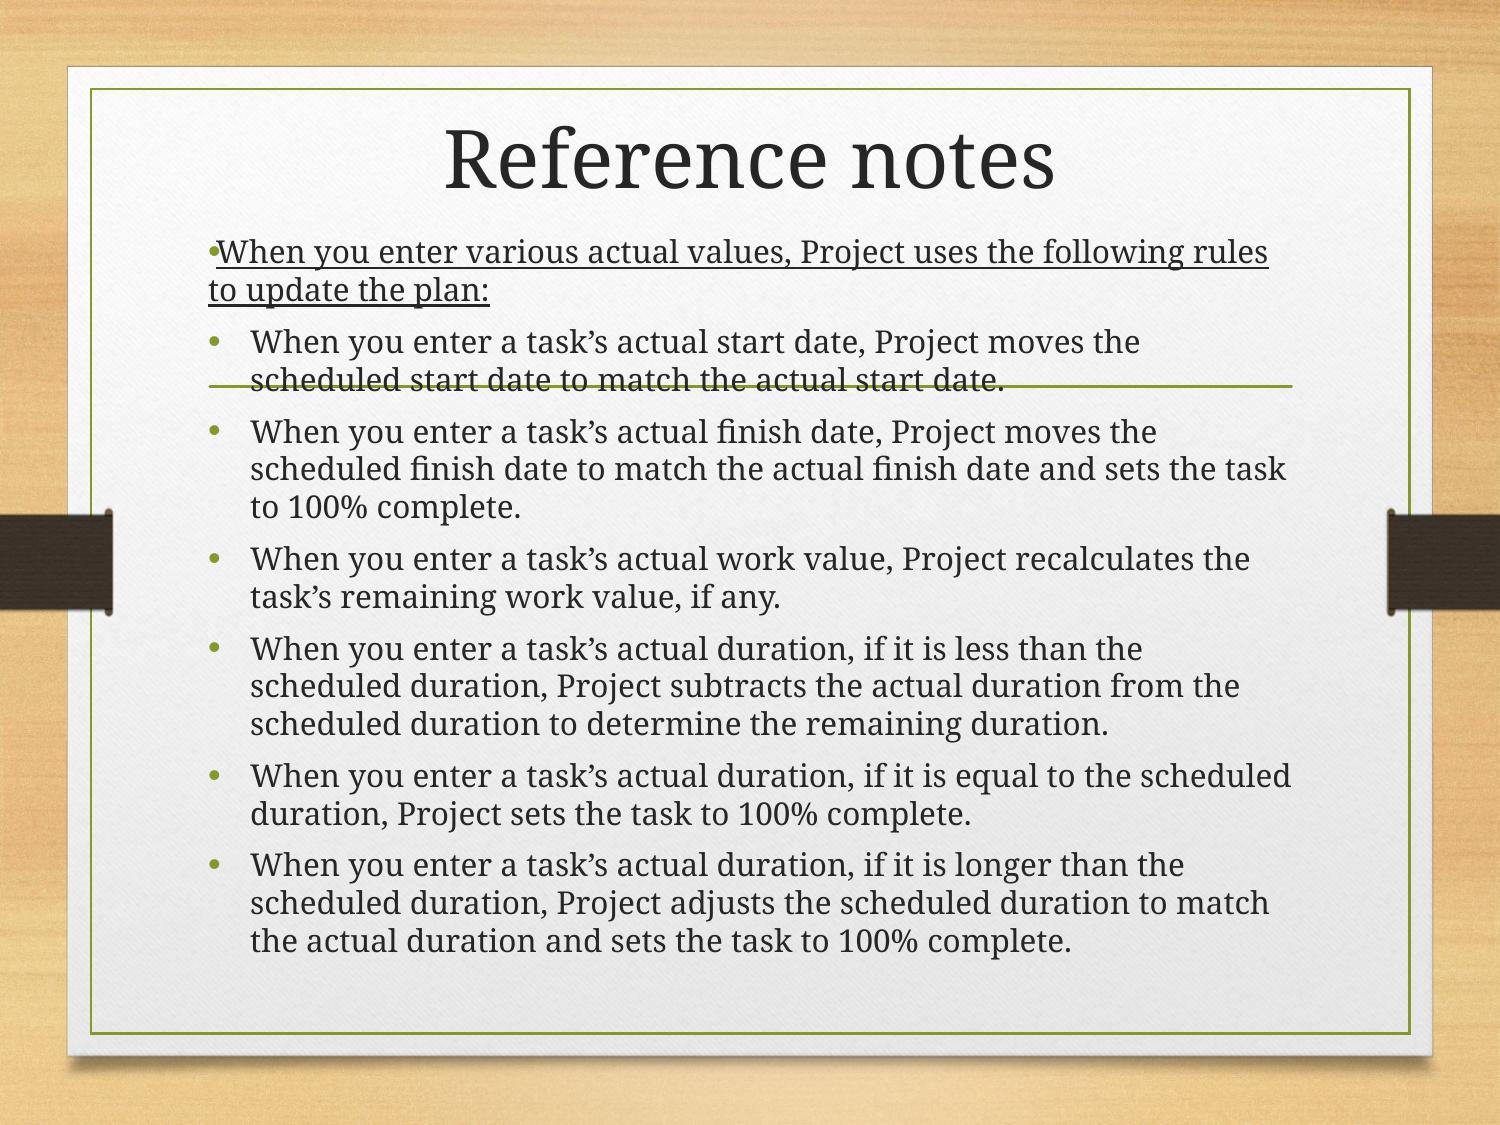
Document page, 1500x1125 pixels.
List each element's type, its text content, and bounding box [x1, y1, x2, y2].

title Reference notes [193, 99, 1309, 213]
list When you enter various actual values, Project uses the following rules to update the plan: When you enter a task’s actual start date, Project moves the scheduled start date to match the actual start date. When you enter a task’s actual finish date, Project moves the scheduled finish date to match the actual finish date and sets the task to 100% complete. When you enter a task’s actual work value, Project recalculates the task’s remaining work value, if any. When you enter a task’s actual duration, if it is less than the scheduled duration, Project subtracts the actual duration from the scheduled duration to determine the remaining duration. When you enter a task’s actual duration, if it is equal to the scheduled duration, Project sets the task to 100% complete. When you enter a task’s actual duration, if it is longer than the scheduled duration, Project adjusts the scheduled duration to match the actual duration and sets the task to 100% complete. [193, 224, 1309, 974]
picture [0, 0, 1500, 1125]
